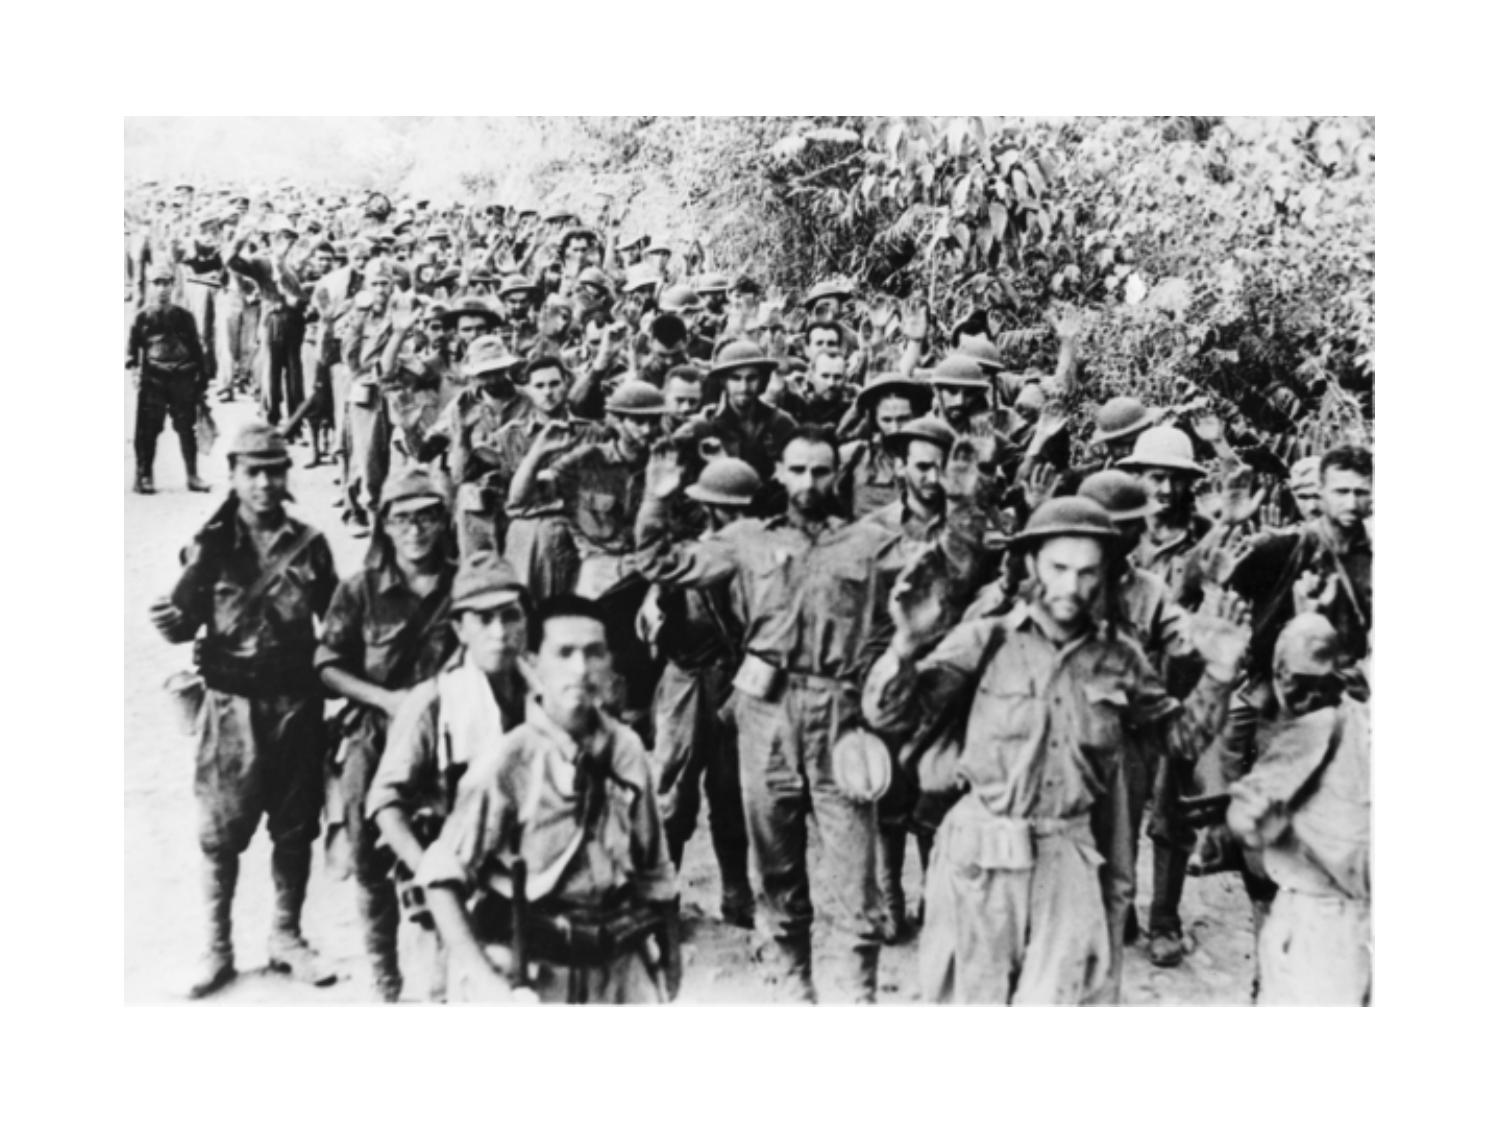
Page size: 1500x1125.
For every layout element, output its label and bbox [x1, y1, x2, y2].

picture [123, 116, 1375, 1007]
